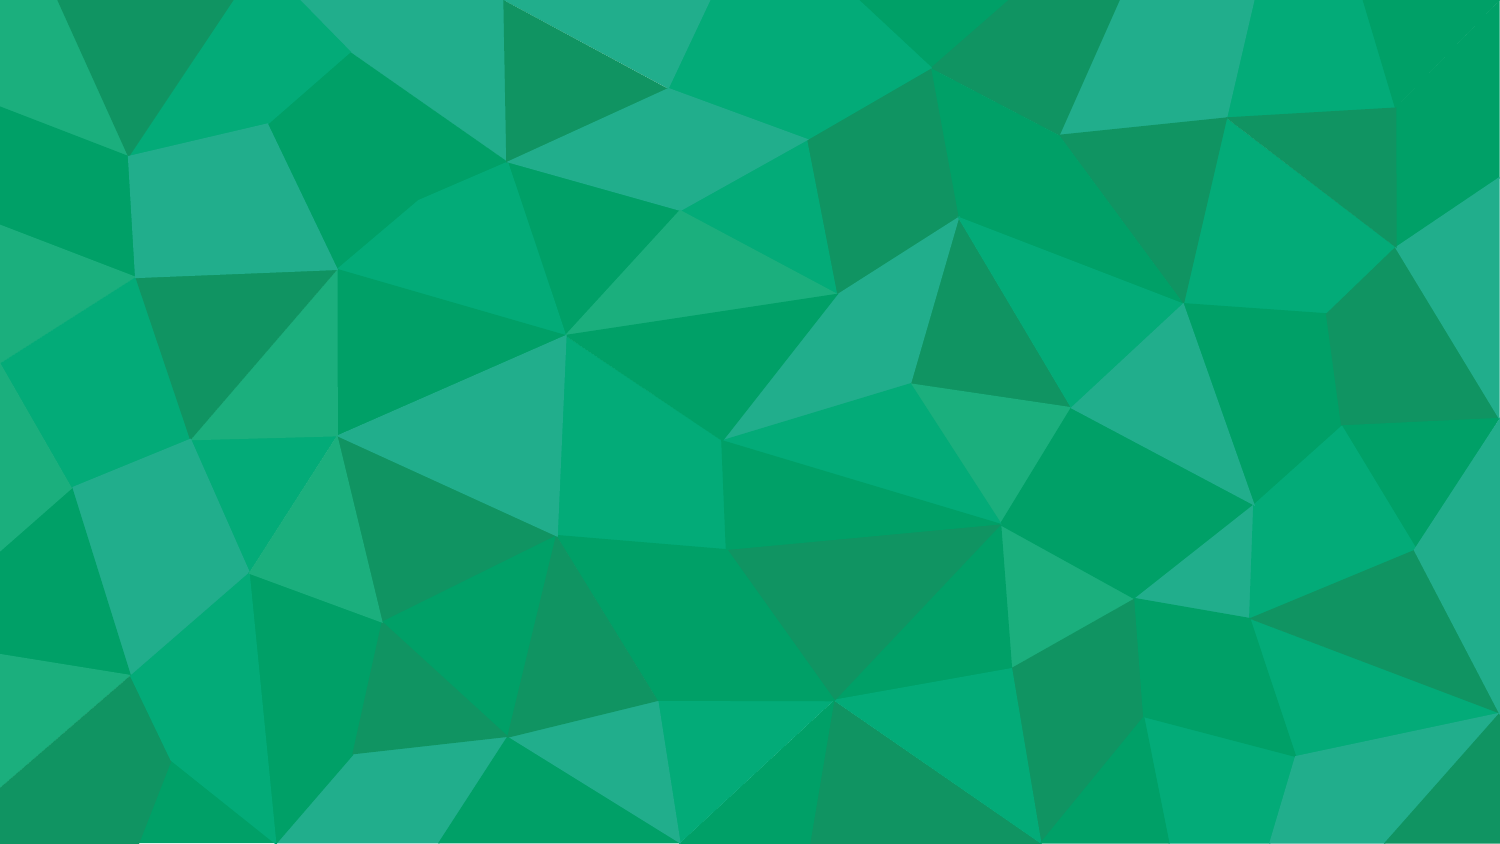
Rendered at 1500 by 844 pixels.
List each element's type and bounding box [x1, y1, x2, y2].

text_box [0, 0, 1500, 844]
